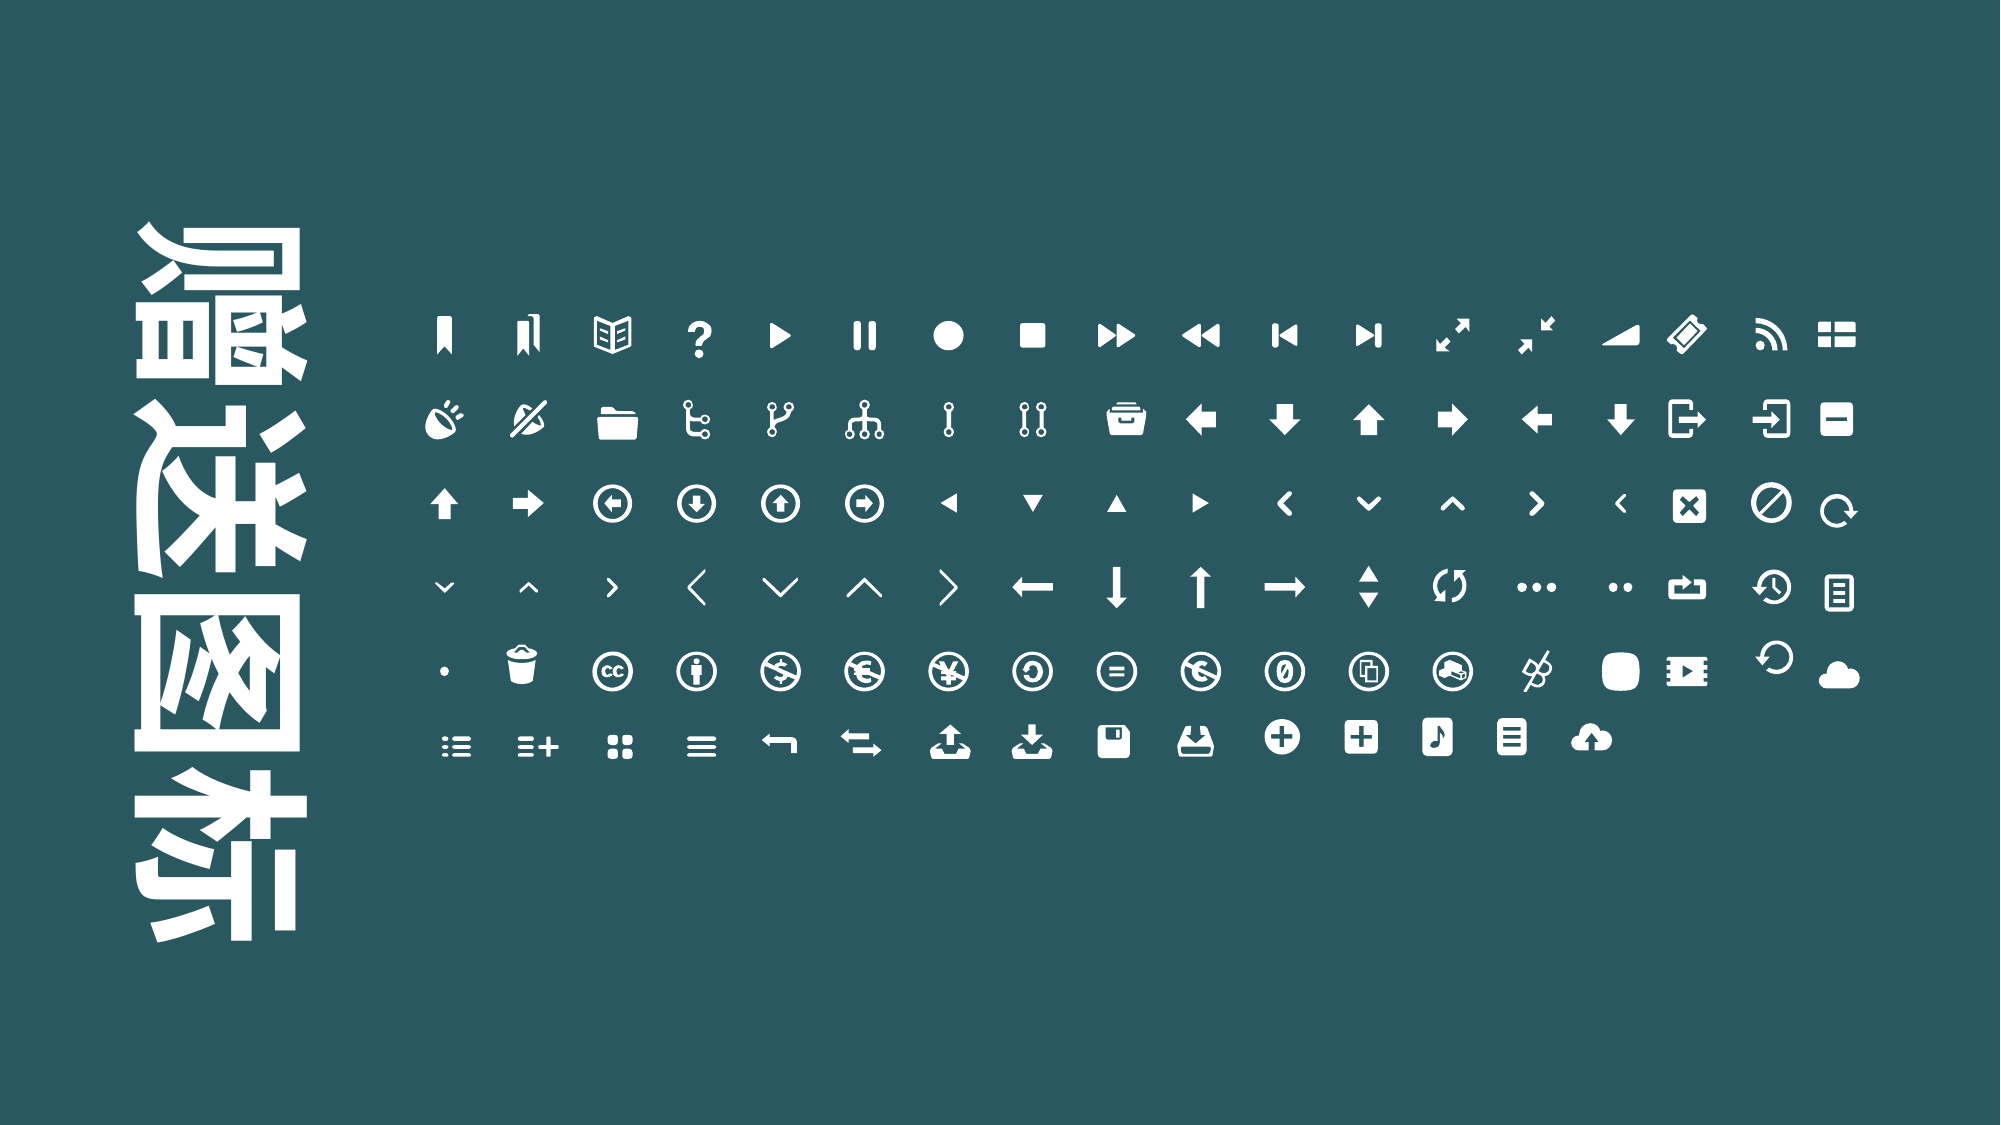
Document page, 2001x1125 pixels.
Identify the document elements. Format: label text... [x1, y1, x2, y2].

text_box [1751, 569, 1792, 605]
text_box [517, 320, 530, 356]
text_box [1541, 316, 1556, 331]
text_box [846, 577, 882, 598]
text_box [1185, 403, 1216, 436]
text_box [676, 651, 717, 692]
text_box [1755, 317, 1788, 351]
text_box [593, 316, 632, 355]
text_box [1820, 402, 1854, 436]
text_box [622, 748, 633, 759]
text_box [1422, 717, 1453, 757]
text_box [1012, 651, 1053, 692]
text_box [1436, 337, 1451, 352]
text_box [452, 753, 472, 757]
text_box [1755, 640, 1794, 675]
text_box [1097, 725, 1130, 759]
text_box [939, 569, 958, 606]
text_box [929, 743, 971, 759]
text_box [607, 734, 618, 746]
text_box [430, 488, 459, 520]
text_box [943, 401, 954, 438]
text_box [1602, 324, 1640, 346]
text_box [1752, 411, 1780, 429]
text_box [1277, 491, 1292, 516]
text_box [761, 733, 797, 754]
text_box [1666, 656, 1708, 687]
text_box [1666, 314, 1708, 355]
text_box [1356, 323, 1382, 348]
text_box [1177, 725, 1214, 757]
text_box [940, 493, 957, 513]
text_box [687, 753, 717, 757]
text_box [840, 729, 870, 743]
text_box [687, 736, 717, 741]
text_box [1359, 565, 1379, 582]
text_box [1763, 399, 1791, 438]
text_box 赠送图标 [89, 200, 343, 956]
text_box [1834, 321, 1856, 333]
text_box [607, 578, 618, 598]
text_box [1107, 494, 1127, 512]
text_box [1571, 723, 1613, 751]
text_box [1348, 651, 1390, 692]
text_box [1432, 651, 1474, 692]
text_box [1601, 652, 1640, 691]
text_box [510, 400, 548, 438]
text_box [622, 734, 633, 746]
text_box [425, 408, 456, 440]
text_box [527, 314, 540, 353]
text_box [1497, 718, 1527, 756]
text_box [512, 489, 544, 518]
text_box [1190, 566, 1212, 609]
text_box [452, 736, 472, 741]
text_box [517, 753, 534, 757]
text_box [1272, 323, 1298, 348]
text_box [1451, 570, 1467, 603]
text_box [852, 743, 882, 757]
text_box [538, 736, 559, 757]
text_box [688, 320, 712, 346]
text_box [507, 660, 536, 685]
text_box [1106, 566, 1128, 609]
text_box [1023, 494, 1043, 512]
text_box [1432, 568, 1448, 602]
text_box [677, 484, 717, 523]
text_box [1615, 494, 1626, 513]
text_box [1192, 493, 1209, 513]
text_box [770, 323, 791, 349]
text_box [693, 658, 700, 665]
text_box [440, 666, 449, 677]
text_box [1455, 318, 1470, 334]
text_box [593, 484, 633, 523]
text_box [519, 581, 538, 593]
text_box [939, 724, 962, 745]
text_box [450, 405, 459, 414]
text_box [1518, 339, 1533, 355]
text_box [1818, 336, 1831, 348]
text_box [683, 399, 711, 440]
text_box [1668, 574, 1707, 600]
text_box [1521, 405, 1552, 434]
text_box [592, 651, 633, 692]
text_box [845, 399, 885, 440]
text_box [933, 320, 964, 351]
text_box [1264, 719, 1301, 755]
text_box [452, 745, 472, 749]
text_box [1820, 493, 1859, 528]
text_box [853, 320, 861, 351]
text_box [1521, 650, 1553, 693]
text_box [1437, 403, 1468, 436]
text_box [1264, 651, 1306, 692]
text_box [597, 416, 639, 440]
text_box [443, 400, 451, 408]
text_box [517, 736, 534, 741]
text_box [694, 349, 704, 359]
text_box [762, 577, 798, 598]
text_box [1019, 401, 1030, 438]
text_box [1356, 496, 1382, 511]
text_box [1668, 399, 1694, 438]
text_box [767, 401, 795, 438]
text_box [1344, 720, 1378, 754]
text_box [761, 484, 801, 523]
text_box [1607, 404, 1636, 436]
text_box [1529, 491, 1545, 516]
text_box [868, 320, 876, 351]
text_box [1532, 582, 1542, 593]
text_box [1353, 404, 1385, 436]
text_box [1824, 574, 1854, 612]
text_box [506, 644, 538, 660]
text_box [687, 569, 706, 606]
text_box [1359, 592, 1379, 608]
text_box [691, 665, 702, 685]
text_box [1440, 496, 1465, 511]
text_box [1012, 576, 1053, 598]
text_box [928, 651, 969, 692]
text_box [760, 651, 801, 692]
text_box [1269, 404, 1301, 436]
text_box [1098, 323, 1136, 348]
text_box [517, 745, 534, 749]
text_box [437, 316, 452, 355]
text_box [1608, 582, 1618, 593]
text_box [1818, 661, 1860, 689]
text_box [1096, 651, 1138, 692]
text_box [1180, 651, 1222, 692]
text_box [1020, 323, 1046, 348]
text_box [441, 736, 449, 741]
text_box [1264, 576, 1306, 598]
text_box [1546, 582, 1557, 593]
text_box [1751, 482, 1792, 523]
text_box [1517, 582, 1527, 593]
text_box [1672, 489, 1707, 523]
text_box [455, 413, 464, 421]
text_box [1035, 401, 1047, 438]
text_box [845, 484, 885, 523]
text_box [687, 745, 717, 749]
text_box [1623, 582, 1633, 593]
text_box [1678, 411, 1707, 429]
text_box [1182, 323, 1220, 348]
text_box [607, 748, 618, 759]
text_box [1106, 408, 1147, 436]
text_box [1818, 321, 1831, 333]
text_box [1111, 406, 1141, 411]
text_box [844, 651, 885, 692]
text_box [1834, 336, 1856, 348]
text_box [435, 581, 455, 593]
text_box [1011, 743, 1053, 759]
text_box [1021, 724, 1044, 745]
text_box [600, 406, 636, 415]
